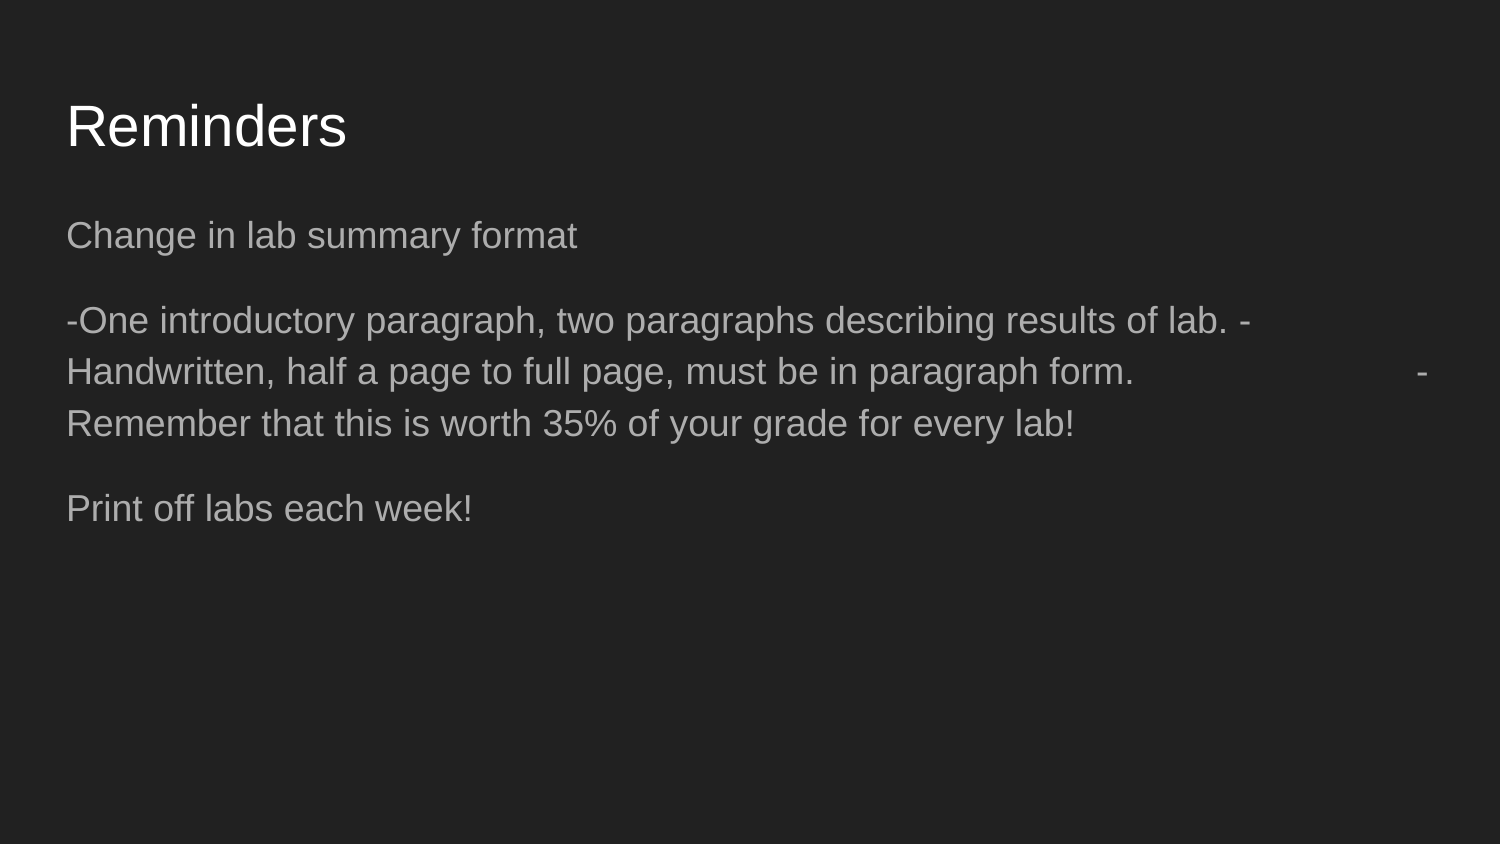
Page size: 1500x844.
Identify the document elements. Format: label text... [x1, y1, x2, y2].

title Reminders [51, 72, 1449, 167]
list Change in lab summary format -One introductory paragraph, two paragraphs describing results of lab. -Handwritten, half a page to full page, must be in paragraph form. -Remember that this is worth 35% of your grade for every lab! Print off labs each week! [51, 189, 1449, 750]
